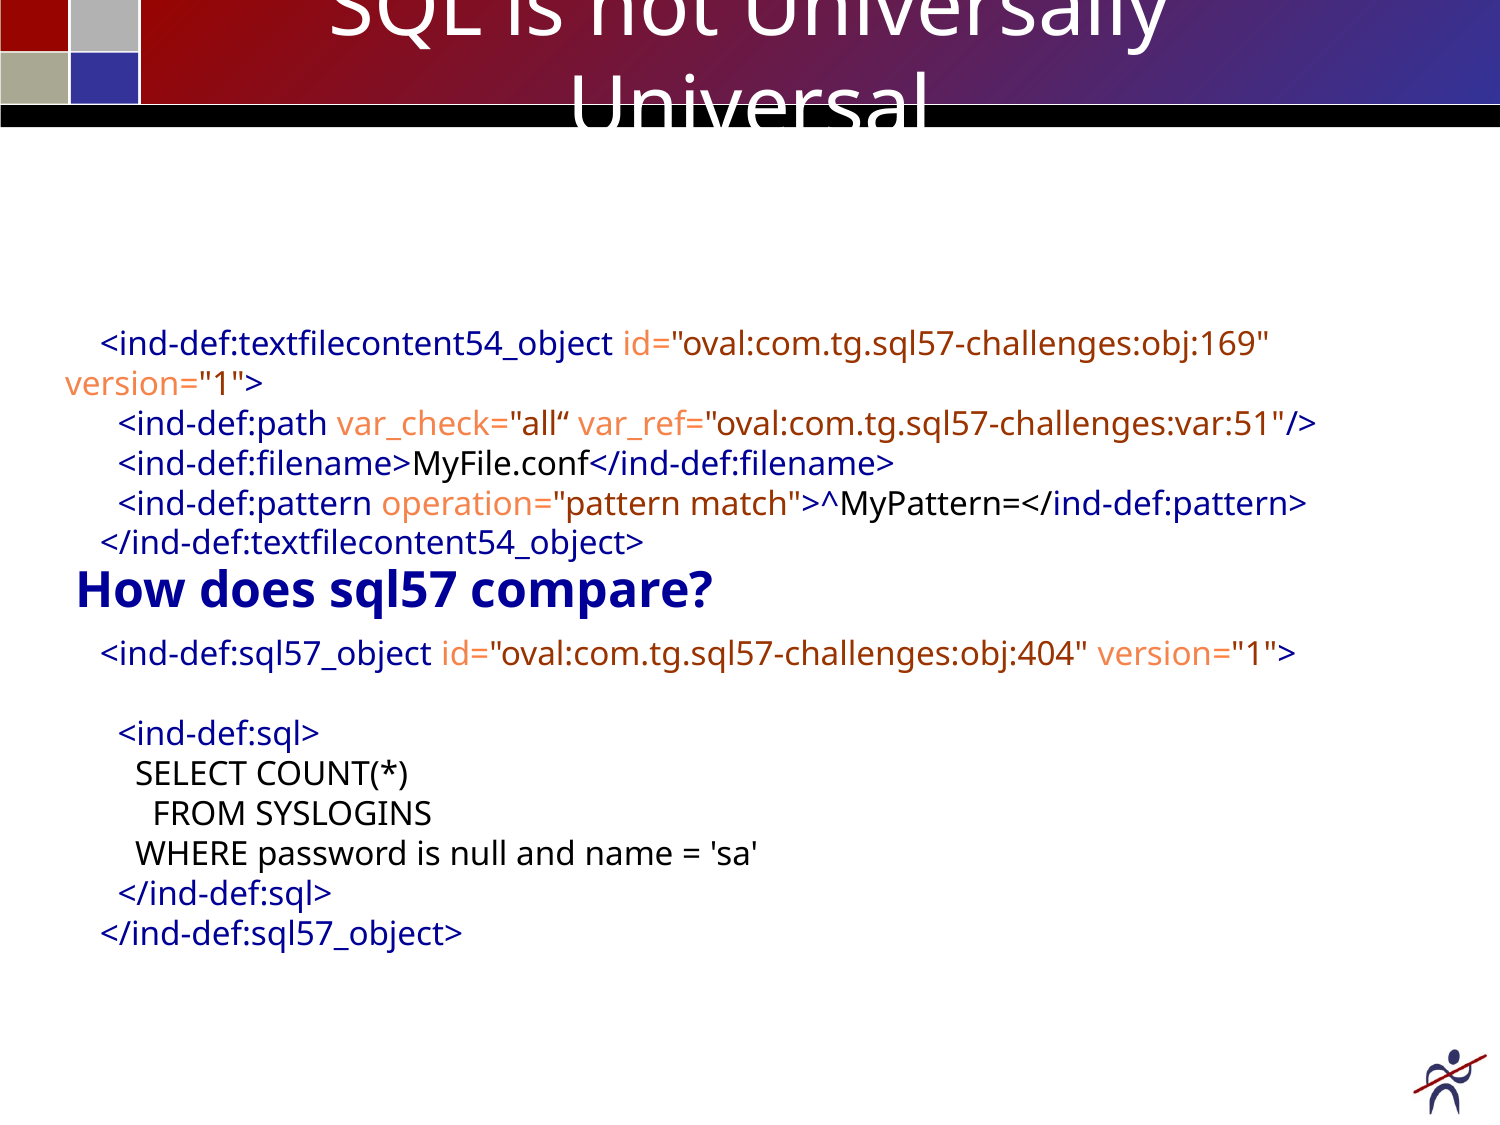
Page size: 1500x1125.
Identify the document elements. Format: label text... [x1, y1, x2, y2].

text_box <ind-def:textfilecontent54_object id="oval:com.tg.sql57-challenges:obj:169" version="1"> <ind-def:path var_check="all“ var_ref="oval:com.tg.sql57-challenges:var:51"/> <ind-def:filename>MyFile.conf</ind-def:filename> <ind-def:pattern operation="pattern match">^MyPattern=</ind-def:pattern> </ind-def:textfilecontent54_object> [50, 314, 1438, 570]
picture [1412, 1049, 1488, 1115]
text_box How does sql57 compare? [60, 549, 729, 625]
title SQL is not Universally Universal [146, 0, 1354, 104]
text_box <ind-def:sql57_object id="oval:com.tg.sql57-challenges:obj:404" version="1"> <ind-def:sql> SELECT COUNT(*) FROM SYSLOGINS WHERE password is null and name = 'sa' </ind-def:sql> </ind-def:sql57_object> [50, 624, 1438, 960]
